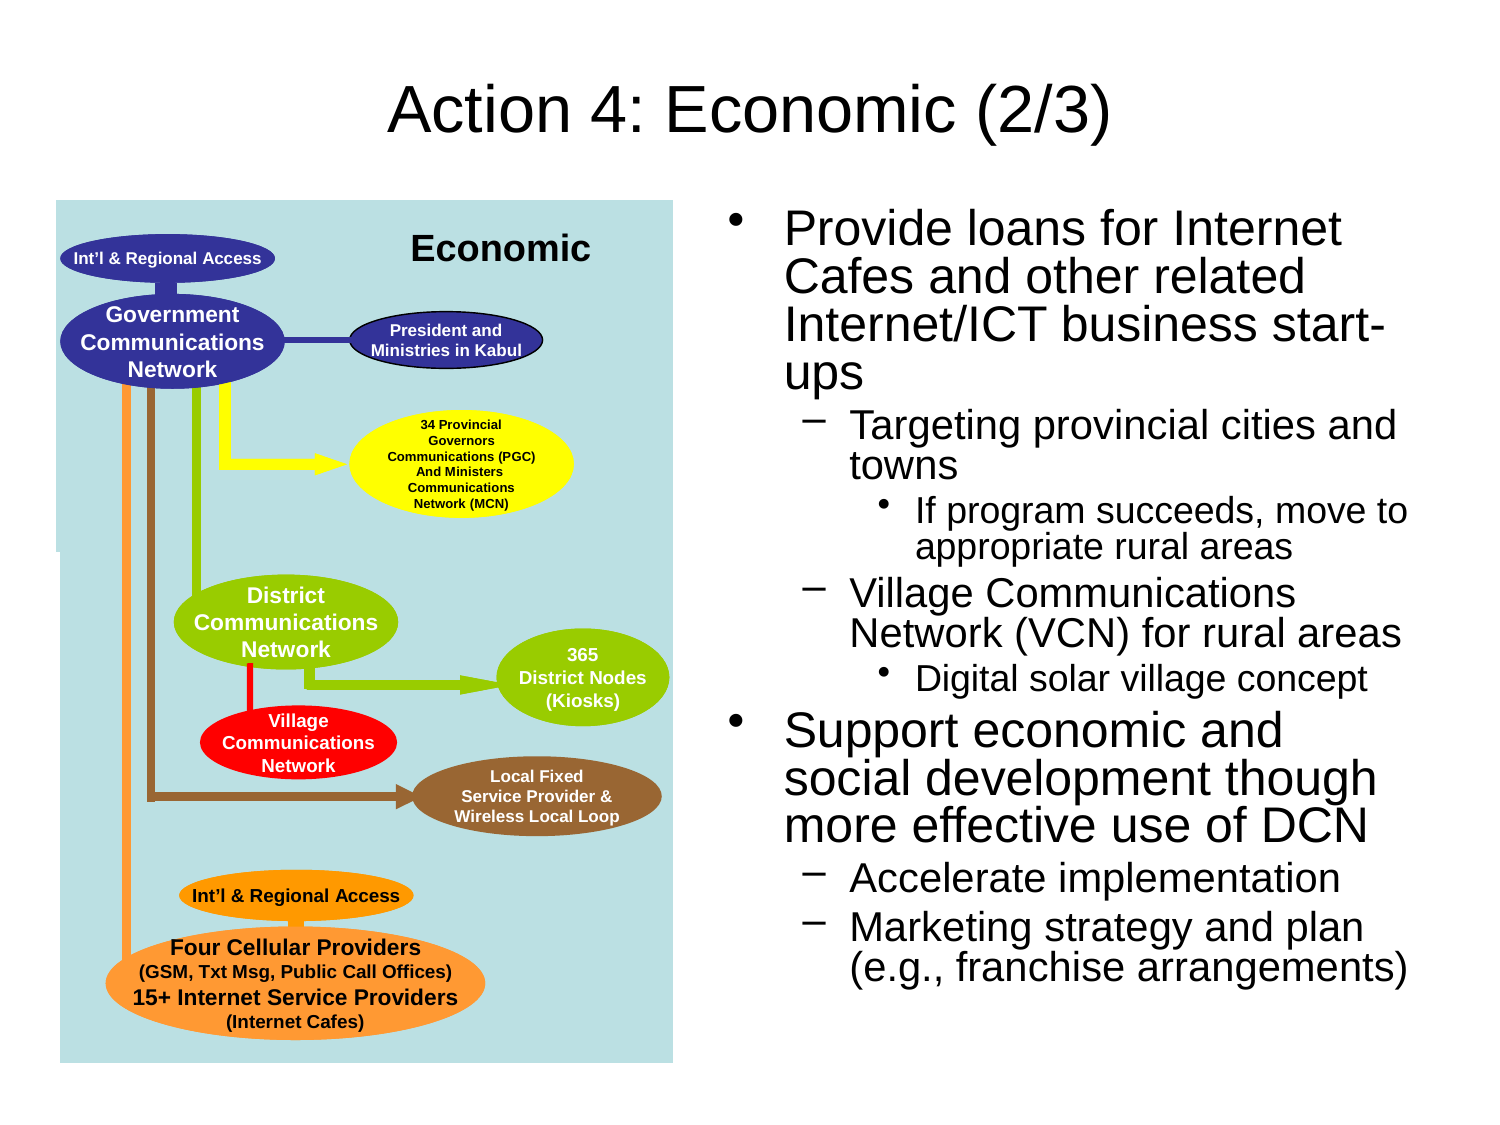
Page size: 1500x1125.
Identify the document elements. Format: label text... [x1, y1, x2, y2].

list Provide loans for Internet Cafes and other related Internet/ICT business start-ups Targeting provincial cities and towns If program succeeds, move to appropriate rural areas Village Communications Network (VCN) for rural areas Digital solar village concept Support economic and social development though more effective use of DCN Accelerate implementation Marketing strategy and plan (e.g., franchise arrangements) [712, 199, 1438, 1026]
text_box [55, 199, 676, 1065]
title Action 4: Economic (2/3) [49, 24, 1451, 188]
